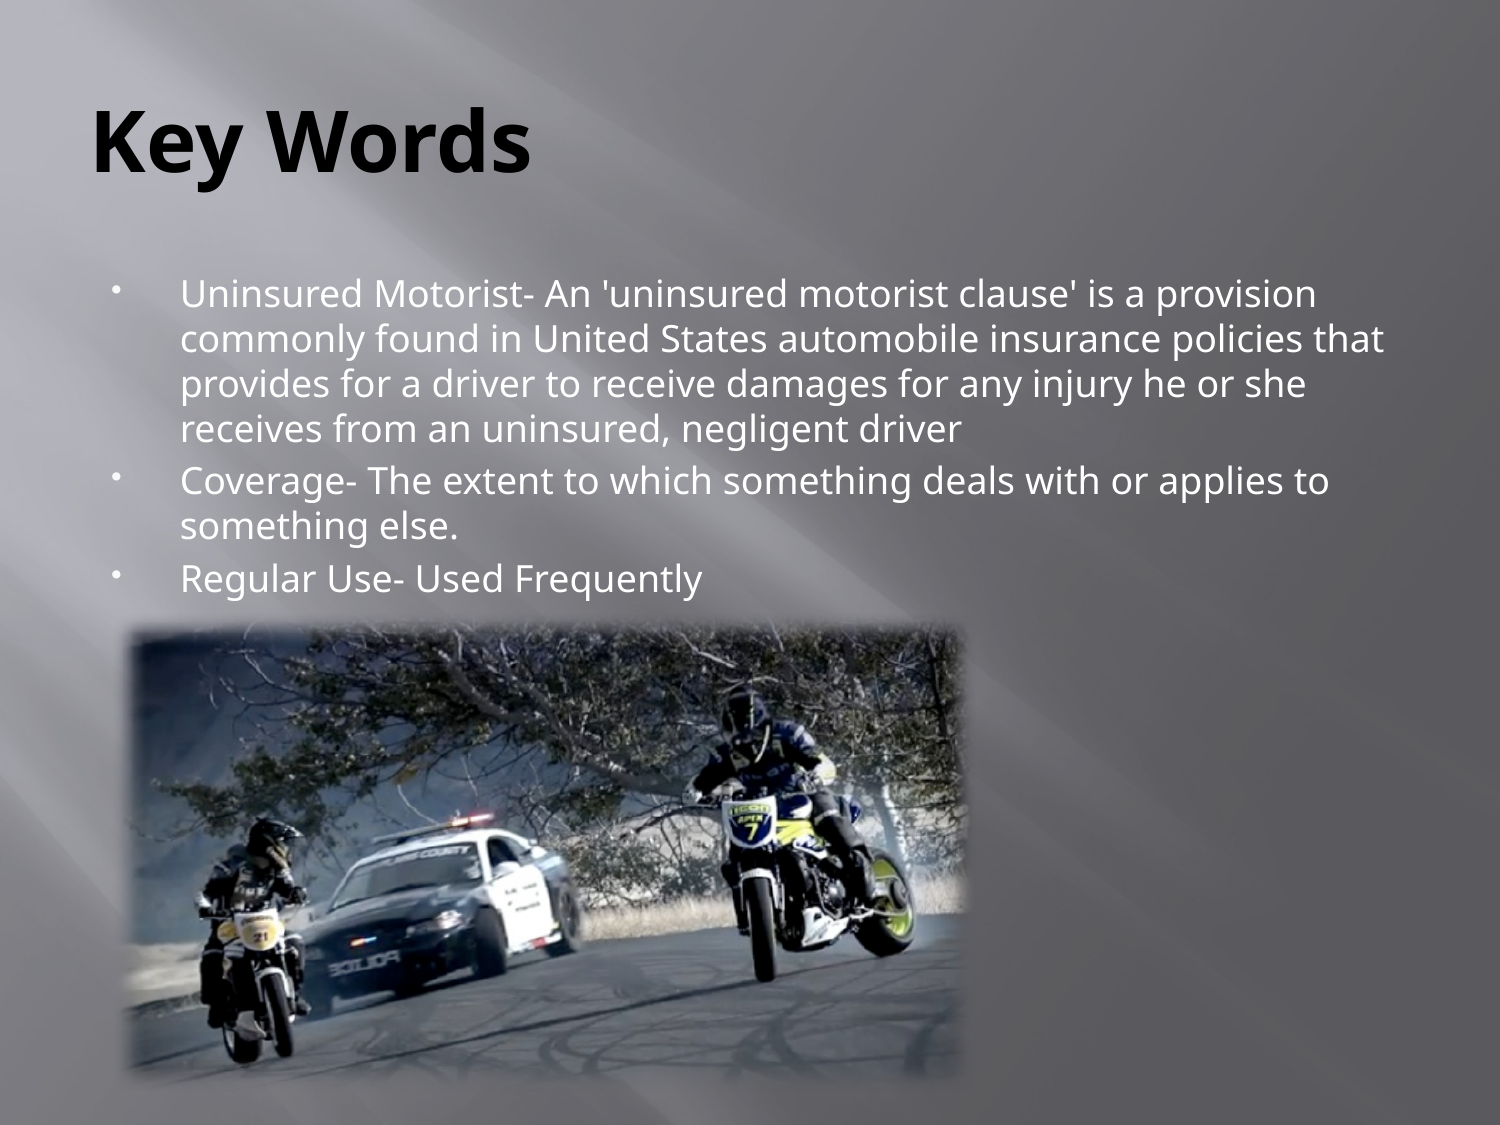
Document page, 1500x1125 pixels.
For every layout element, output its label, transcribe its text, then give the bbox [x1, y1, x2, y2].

picture [112, 612, 976, 1092]
list Uninsured Motorist- An 'uninsured motorist clause' is a provision commonly found in United States automobile insurance policies that provides for a driver to receive damages for any injury he or she receives from an uninsured, negligent driver Coverage- The extent to which something deals with or applies to something else. Regular Use- Used Frequently [75, 262, 1425, 625]
title Key Words [75, 45, 1425, 233]
